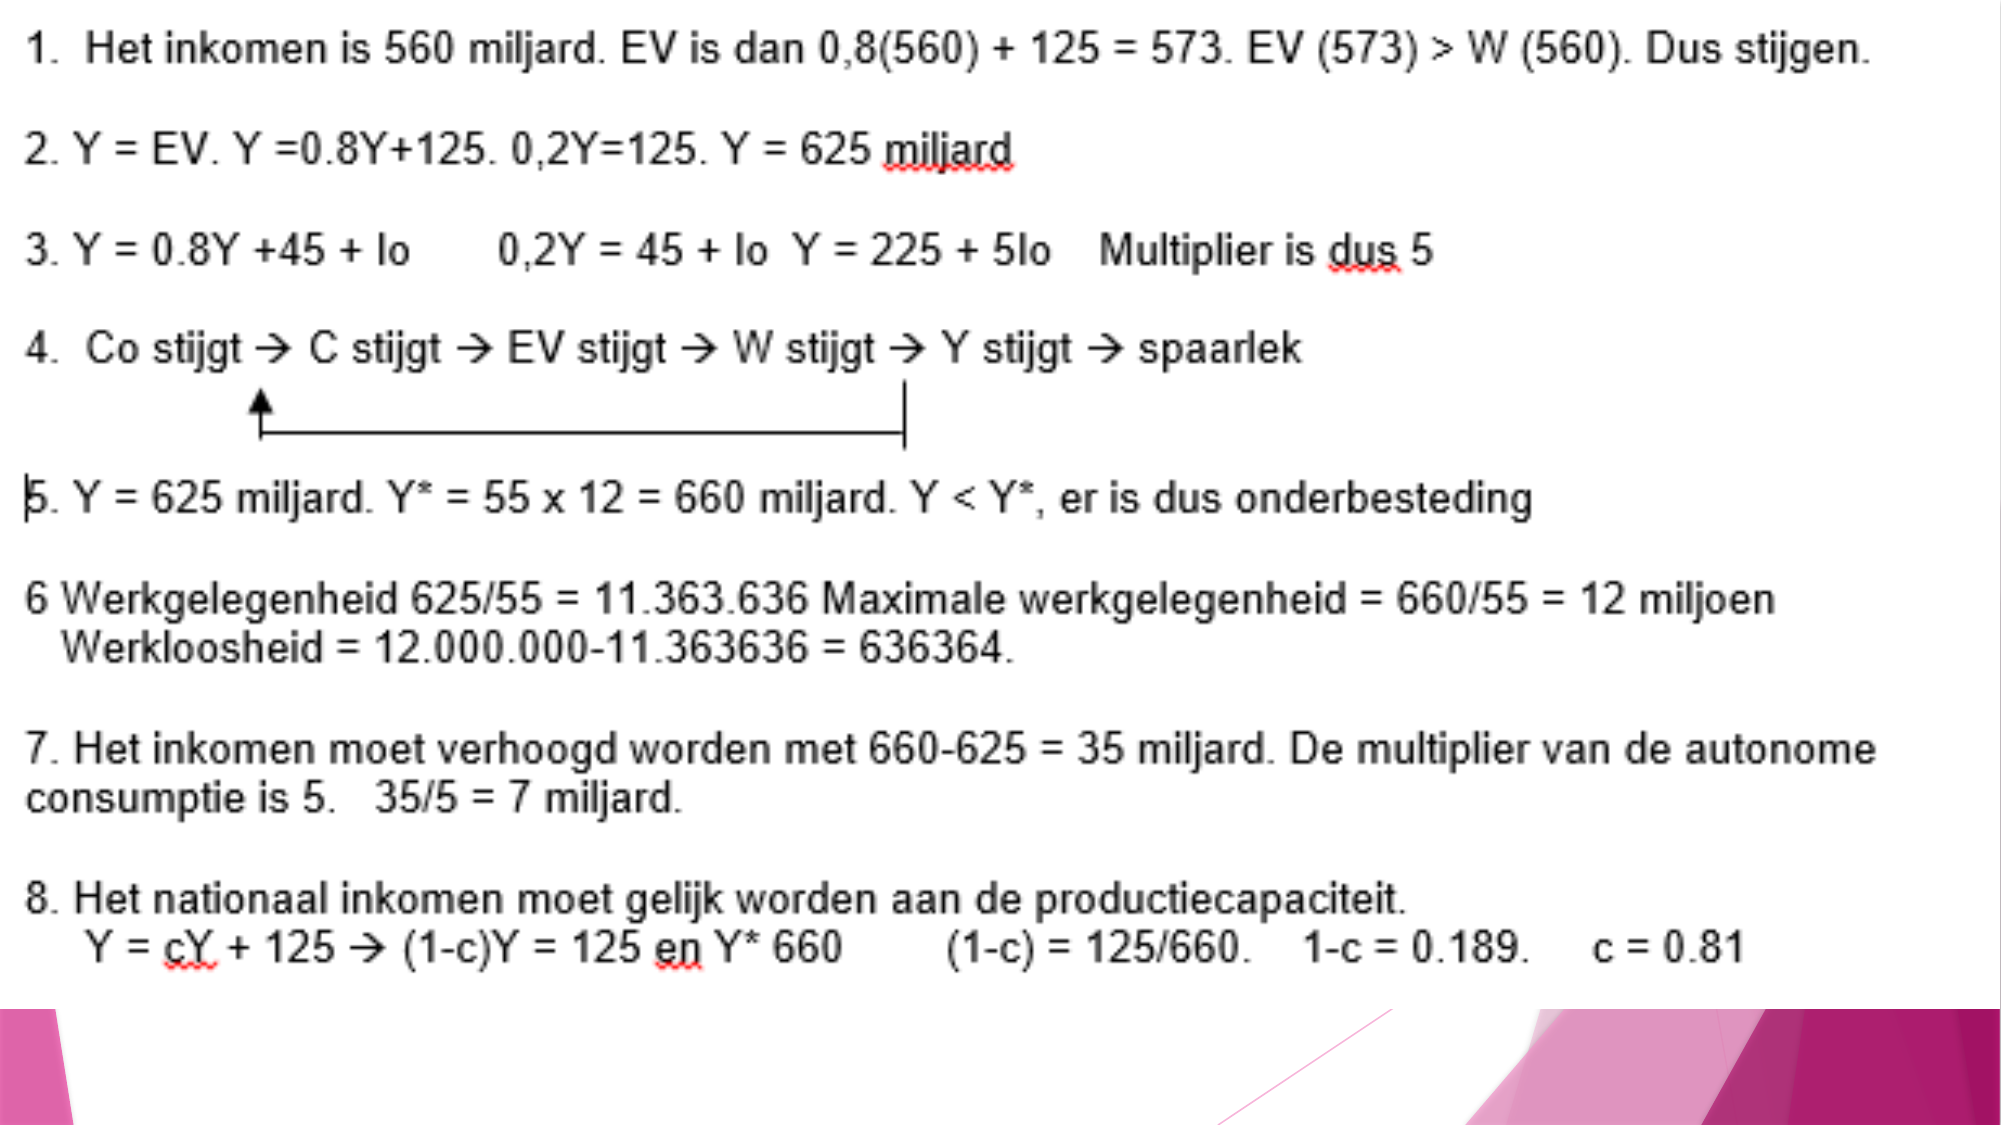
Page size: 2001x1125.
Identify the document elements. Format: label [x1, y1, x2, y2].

picture [0, 0, 2000, 1009]
